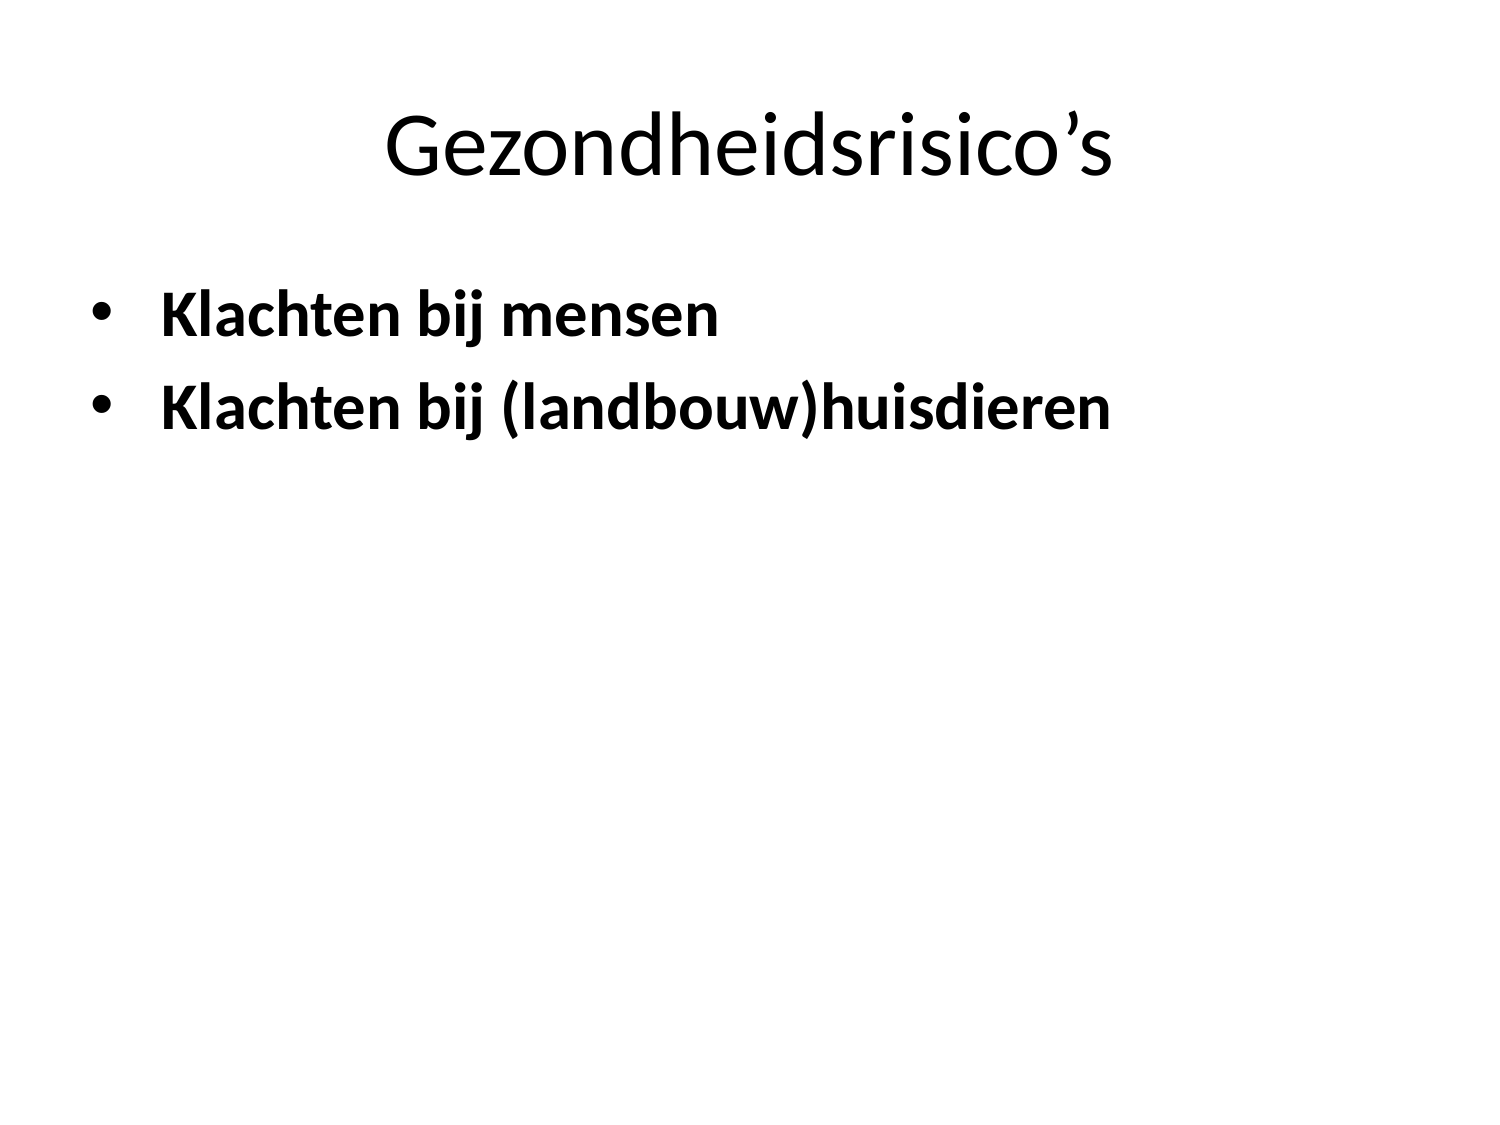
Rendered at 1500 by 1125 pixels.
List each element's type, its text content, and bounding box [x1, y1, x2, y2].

list Klachten bij mensen Klachten bij (landbouw)huisdieren [75, 262, 1425, 1005]
title Gezondheidsrisico’s [75, 45, 1425, 233]
